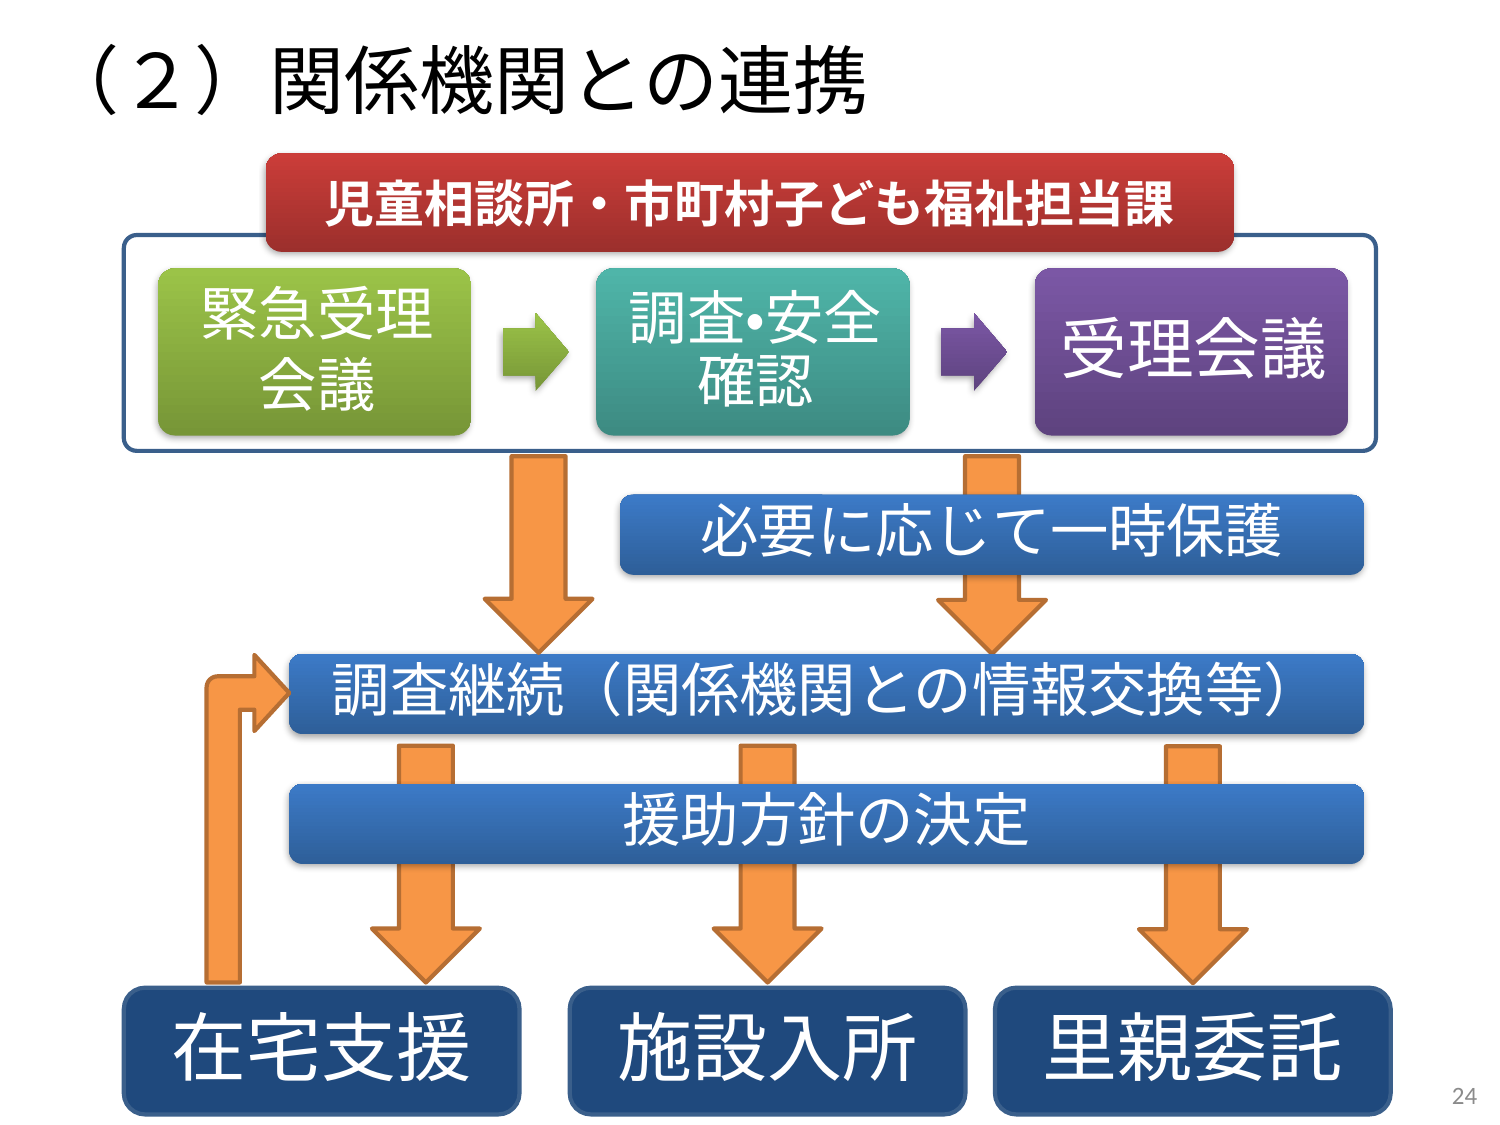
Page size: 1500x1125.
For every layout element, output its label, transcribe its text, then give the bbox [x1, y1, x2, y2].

slide_number 24 [1142, 1065, 1493, 1125]
text_box [738, 743, 797, 781]
text_box [204, 652, 291, 985]
text_box [962, 454, 1022, 492]
text_box [396, 743, 455, 781]
text_box [1163, 744, 1222, 781]
text_box [369, 872, 482, 985]
text_box [482, 454, 595, 655]
text_box [121, 232, 1379, 453]
text_box （２）関係機関との連携 [29, 30, 1105, 126]
text_box 里親委託 [992, 985, 1393, 1117]
text_box [936, 584, 1048, 651]
text_box 援助方針の決定 [289, 783, 1365, 865]
text_box [711, 872, 824, 985]
text_box 在宅支援 [121, 985, 522, 1117]
text_box 調査継続（関係機関との情報交換等） [289, 653, 1365, 735]
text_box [156, 268, 1350, 436]
text_box [1137, 872, 1249, 985]
text_box 施設入所 [567, 985, 968, 1117]
text_box 児童相談所・市町村子ども福祉担当課 [265, 153, 1235, 252]
text_box 必要に応じて一時保護 [619, 494, 1365, 575]
